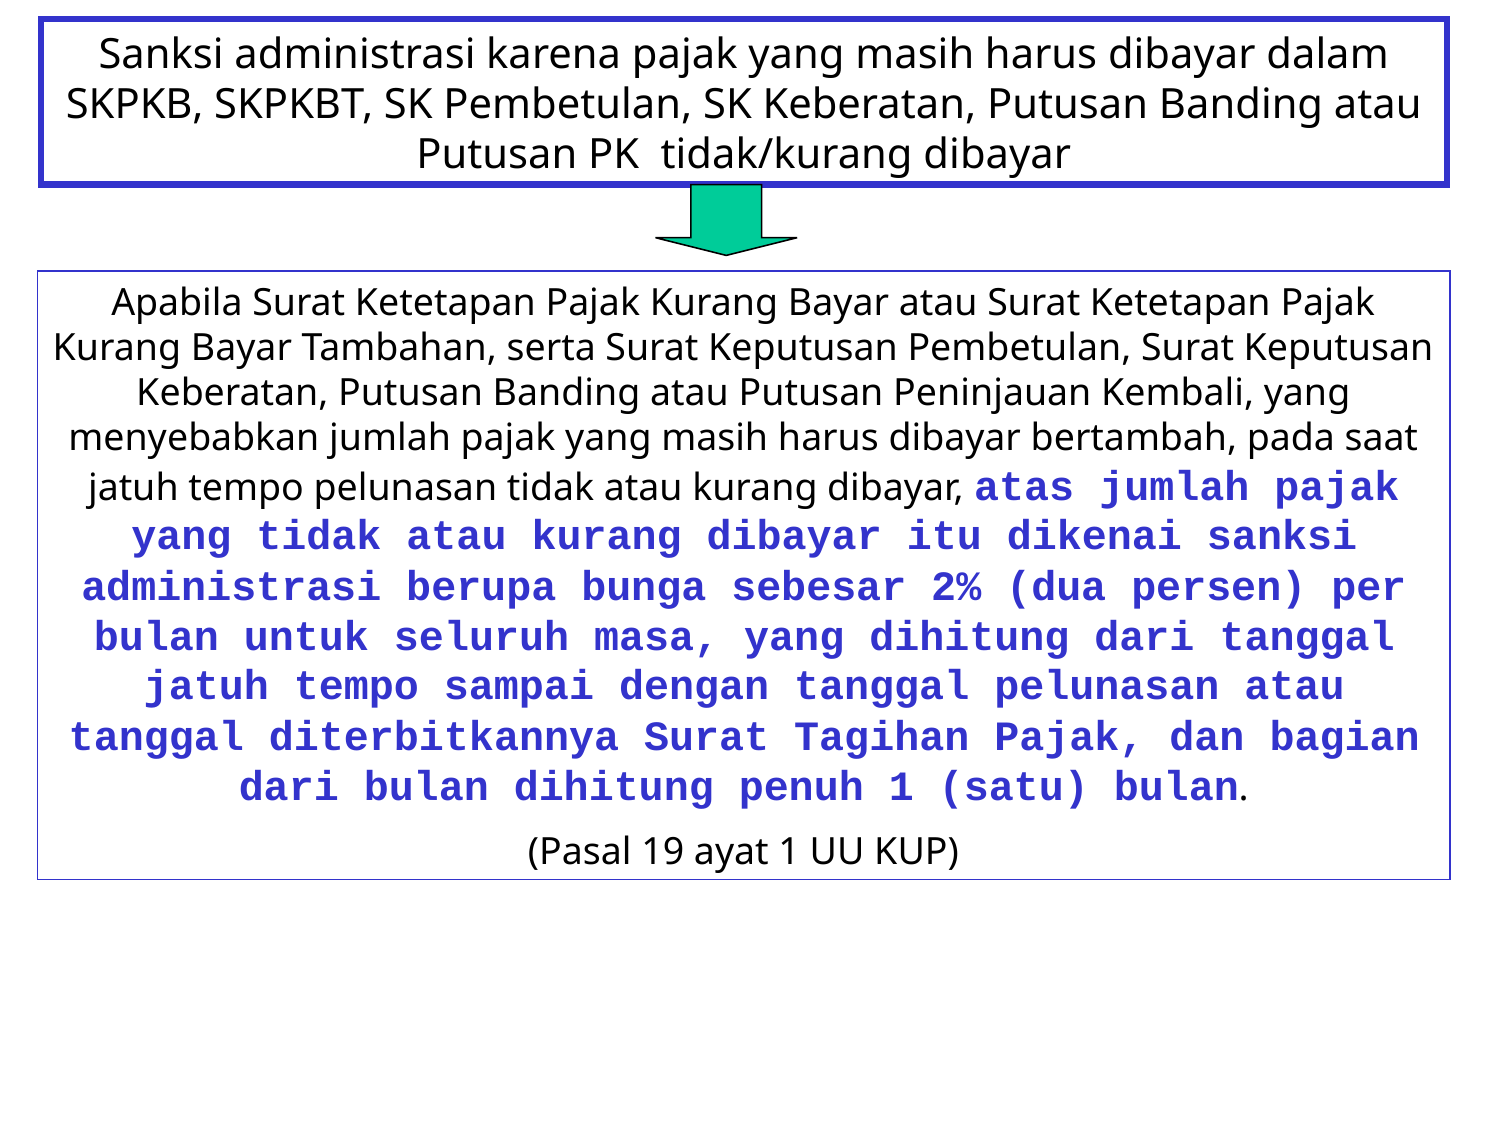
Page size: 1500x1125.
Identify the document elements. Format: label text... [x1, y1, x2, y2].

title Sanksi administrasi karena pajak yang masih harus dibayar dalam SKPKB, SKPKBT, SK Pembetulan, SK Keberatan, Putusan Banding atau Putusan PK tidak/kurang dibayar [40, 18, 1448, 185]
text_box [655, 184, 798, 256]
text_box Apabila Surat Ketetapan Pajak Kurang Bayar atau Surat Ketetapan Pajak Kurang Bayar Tambahan, serta Surat Keputusan Pembetulan, Surat Keputusan Keberatan, Putusan Banding atau Putusan Peninjauan Kembali, yang menyebabkan jumlah pajak yang masih harus dibayar bertambah, pada saat jatuh tempo pelunasan tidak atau kurang dibayar, atas jumlah pajak yang tidak atau kurang dibayar itu dikenai sanksi administrasi berupa bunga sebesar 2% (dua persen) per bulan untuk seluruh masa, yang dihitung dari tanggal jatuh tempo sampai dengan tanggal pelunasan atau tanggal diterbitkannya Surat Tagihan Pajak, dan bagian dari bulan dihitung penuh 1 (satu) bulan. (Pasal 19 ayat 1 UU KUP) [37, 270, 1450, 880]
